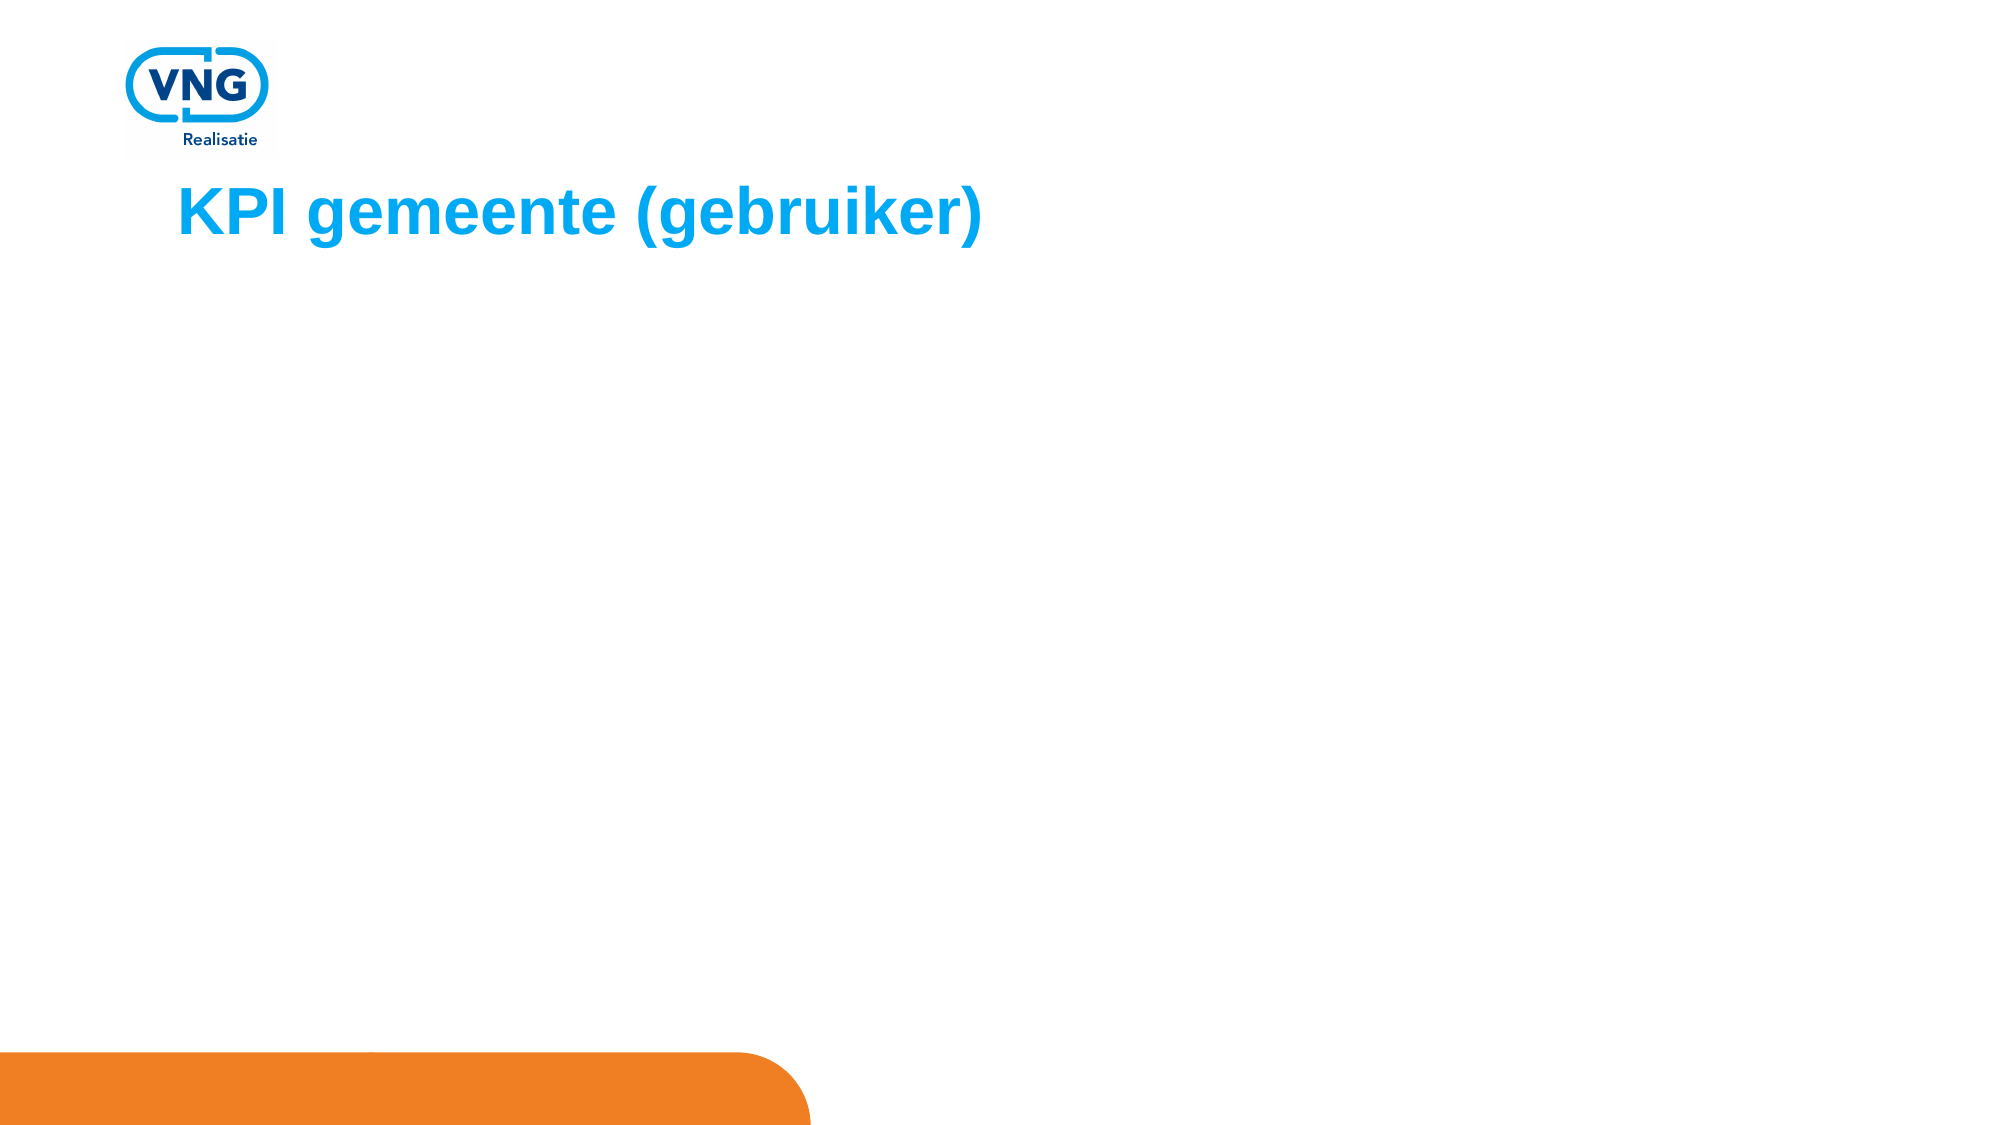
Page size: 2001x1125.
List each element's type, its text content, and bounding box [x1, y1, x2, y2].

title KPI gemeente (gebruiker) [177, 177, 1823, 296]
picture [124, 40, 278, 159]
